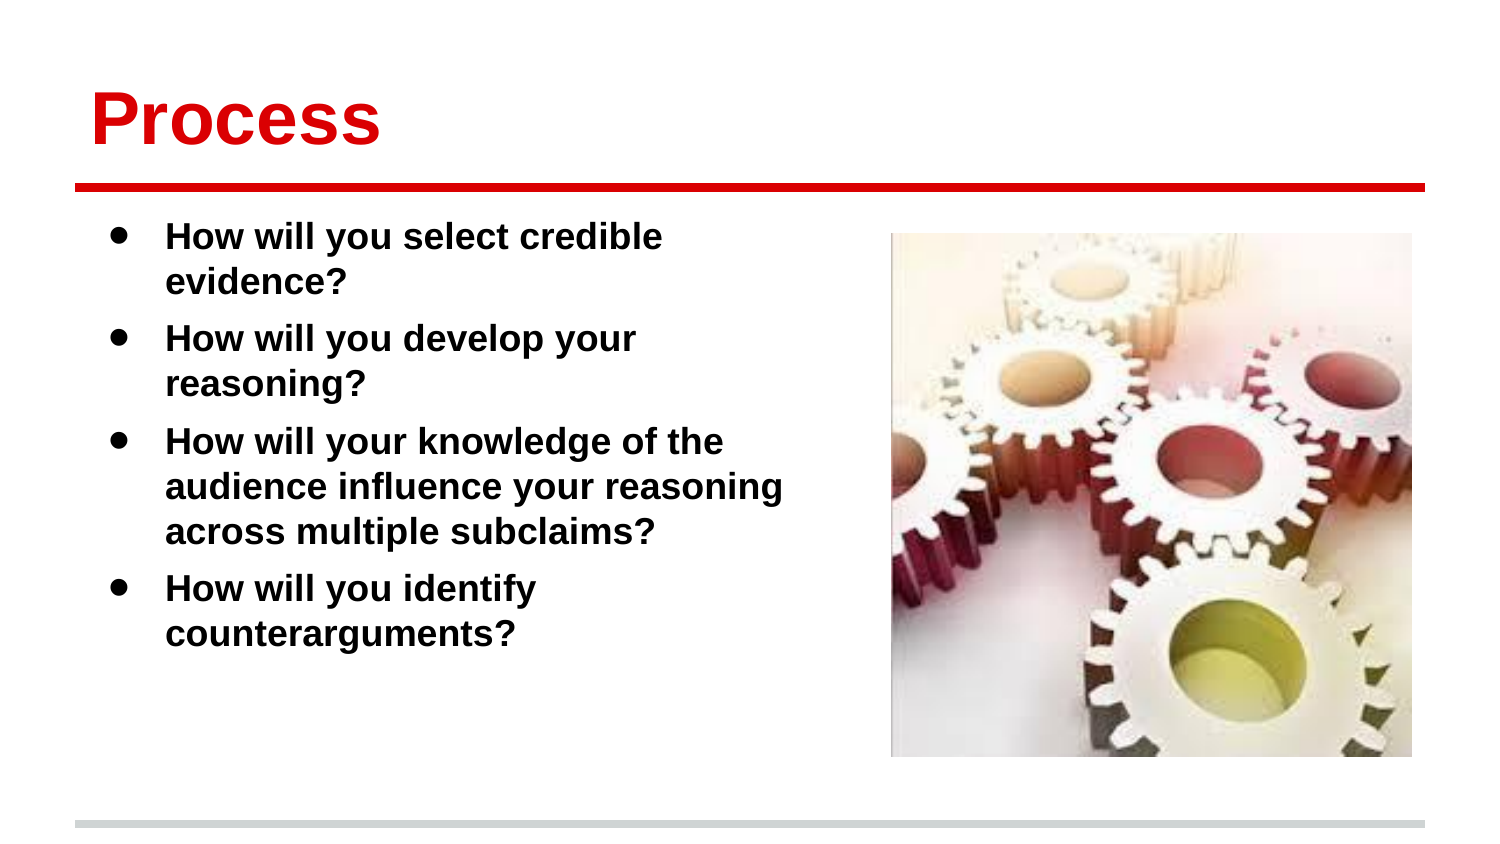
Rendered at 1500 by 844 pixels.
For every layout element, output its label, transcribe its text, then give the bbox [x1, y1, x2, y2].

picture [891, 233, 1412, 757]
list How will you select credible evidence? How will you develop your reasoning? How will your knowledge of the audience influence your reasoning across multiple subclaims? How will you identify counterarguments? [75, 196, 836, 808]
title Process [75, 33, 1425, 175]
